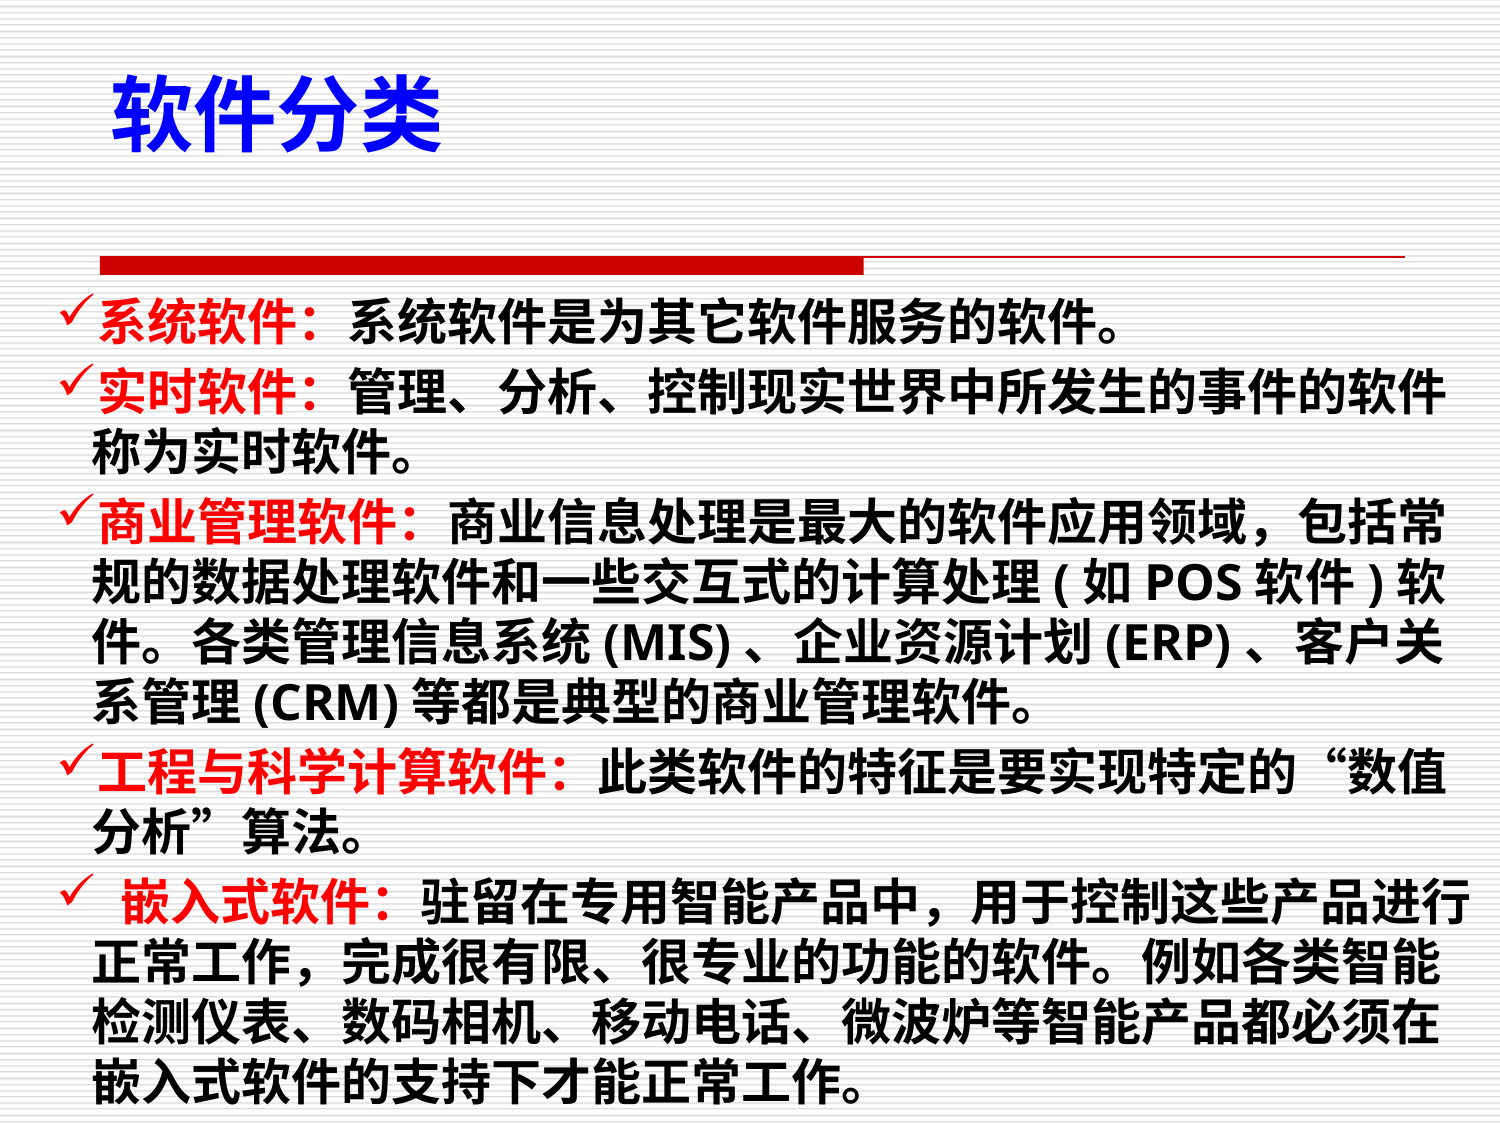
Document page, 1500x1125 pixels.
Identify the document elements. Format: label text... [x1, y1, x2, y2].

picture [0, 0, 1500, 1125]
text_box 系统软件：系统软件是为其它软件服务的软件。 实时软件：管理、分析、控制现实世界中所发生的事件的软件称为实时软件。 商业管理软件：商业信息处理是最大的软件应用领域，包括常规的数据处理软件和一些交互式的计算处理(如POS软件)软件。各类管理信息系统(MIS)、企业资源计划(ERP)、客户关系管理(CRM)等都是典型的商业管理软件。 工程与科学计算软件：此类软件的特征是要实现特定的“数值分析”算法。 嵌入式软件：驻留在专用智能产品中，用于控制这些产品进行正常工作，完成很有限、很专业的功能的软件。例如各类智能检测仪表、数码相机、移动电话、微波炉等智能产品都必须在嵌入式软件的支持下才能正常工作。 [41, 283, 1500, 1118]
text_box 软件分类 [95, 55, 459, 170]
